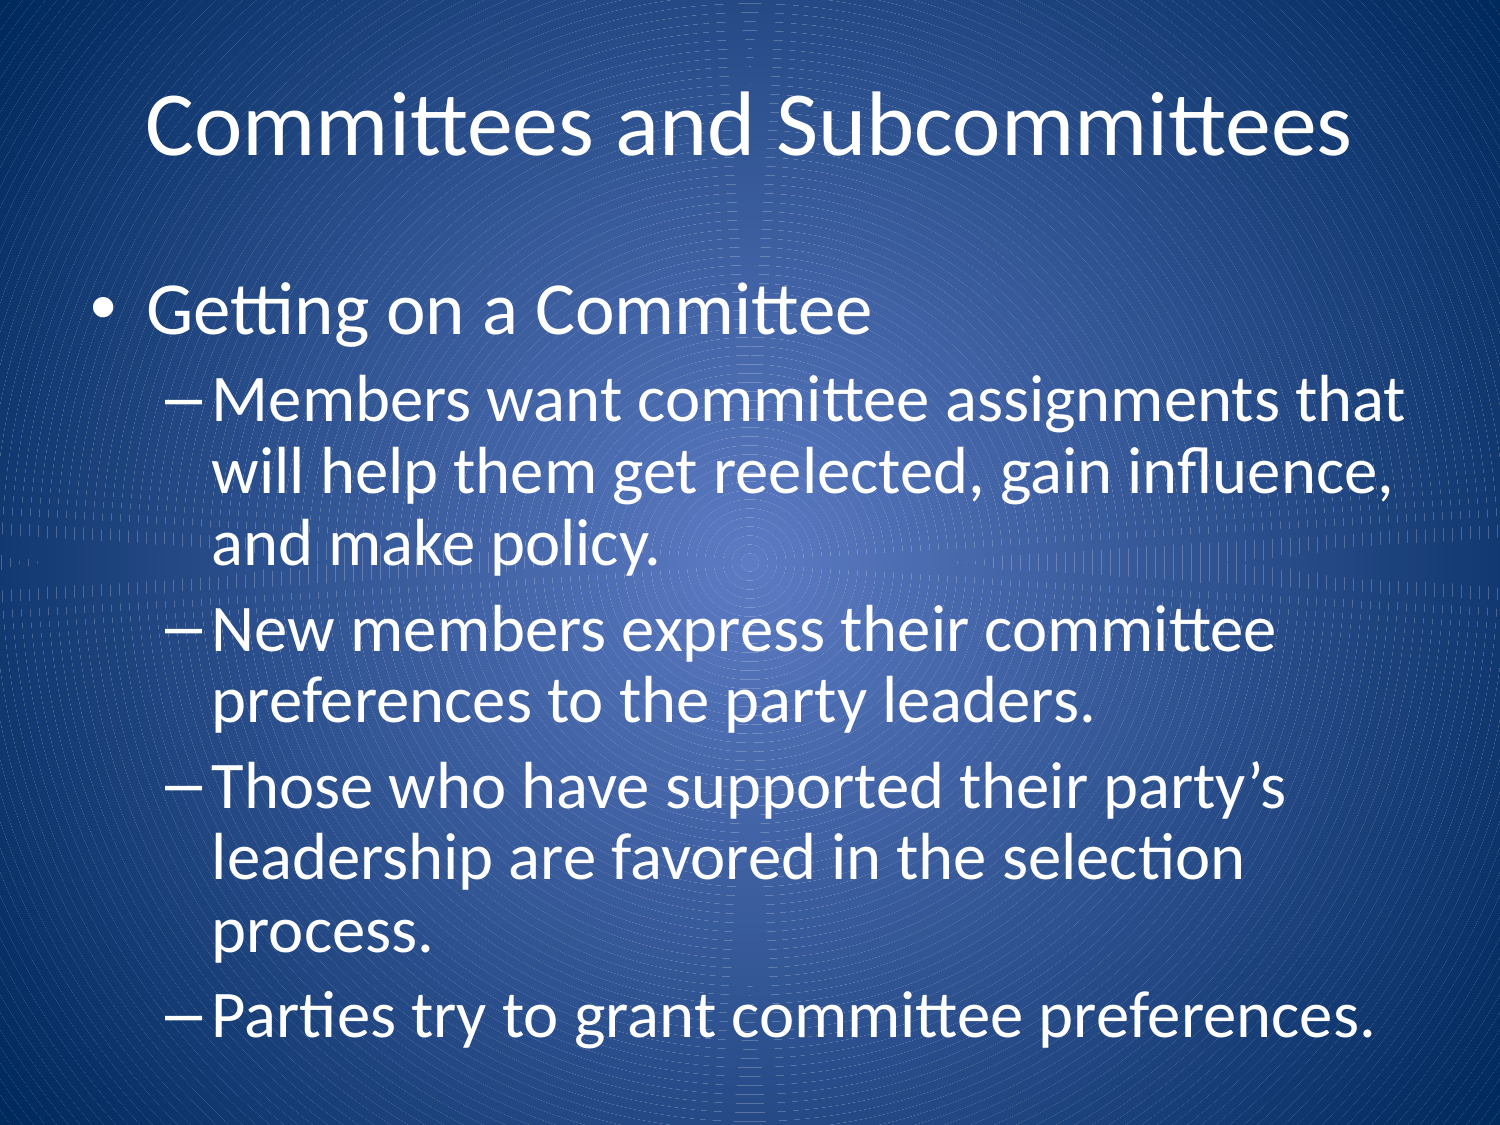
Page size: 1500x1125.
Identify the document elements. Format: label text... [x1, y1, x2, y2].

list Getting on a Committee Members want committee assignments that will help them get reelected, gain influence, and make policy. New members express their committee preferences to the party leaders. Those who have supported their party’s leadership are favored in the selection process. Parties try to grant committee preferences. [75, 262, 1425, 1005]
title Committees and Subcommittees [75, 24, 1425, 213]
